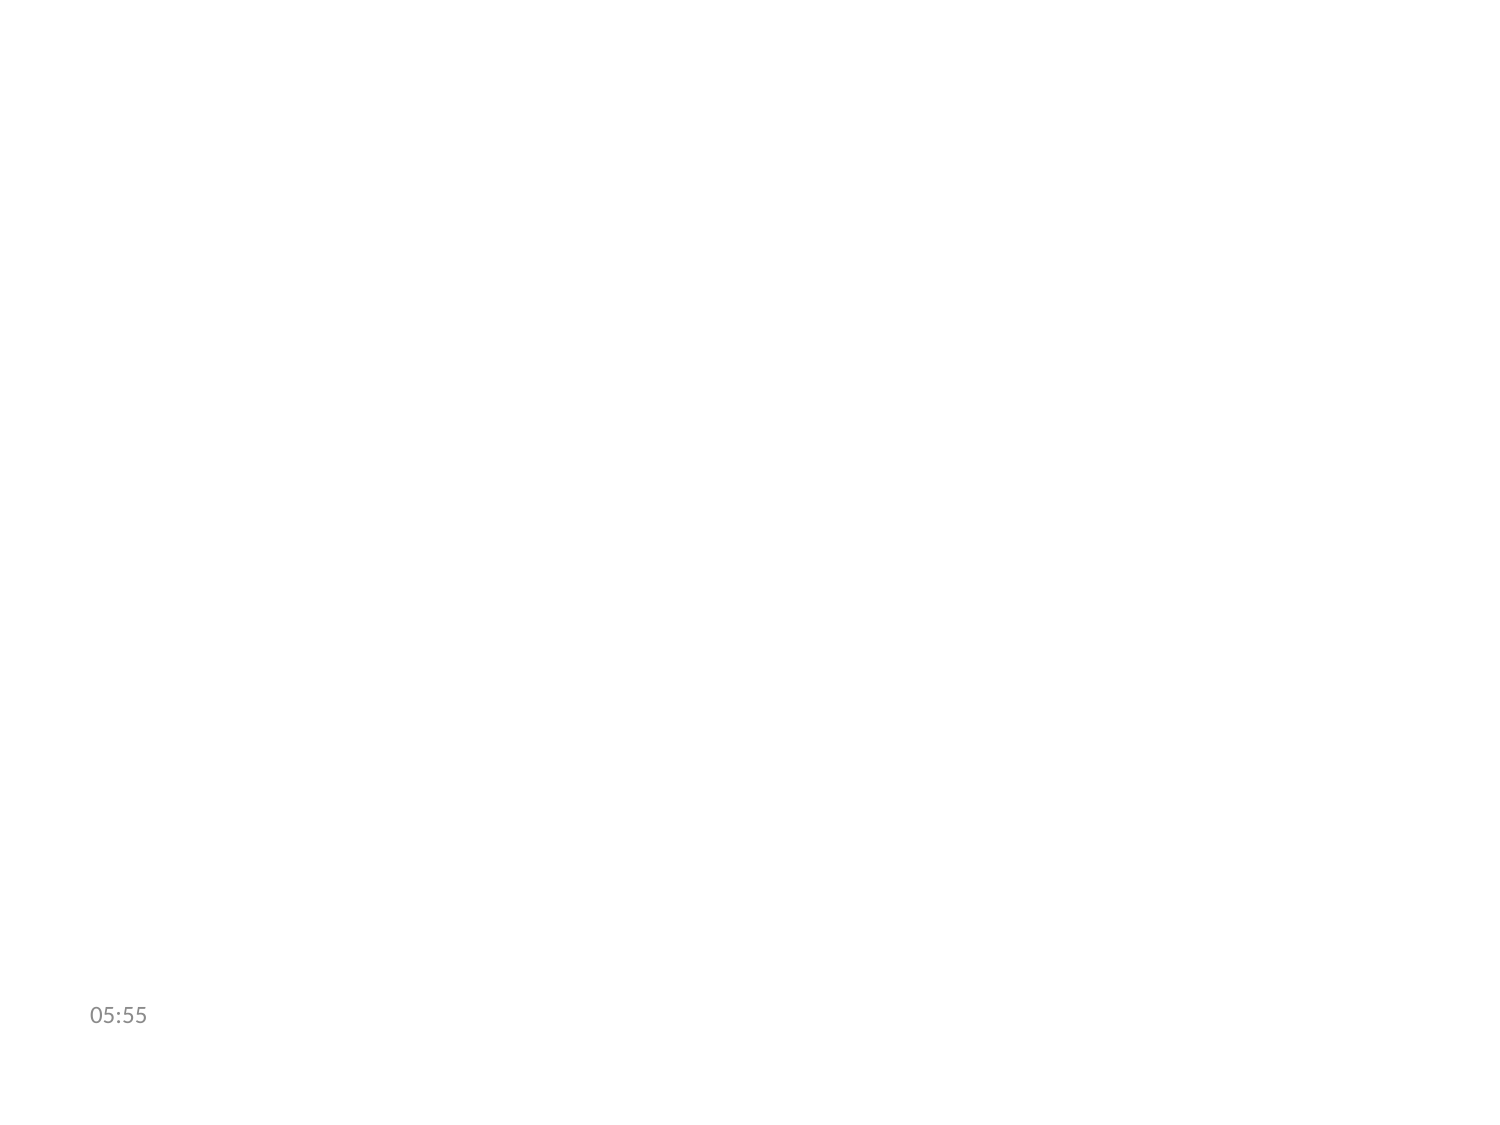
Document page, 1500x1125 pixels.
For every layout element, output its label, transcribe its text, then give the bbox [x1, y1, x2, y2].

text_box 15:35 [75, 983, 425, 1044]
